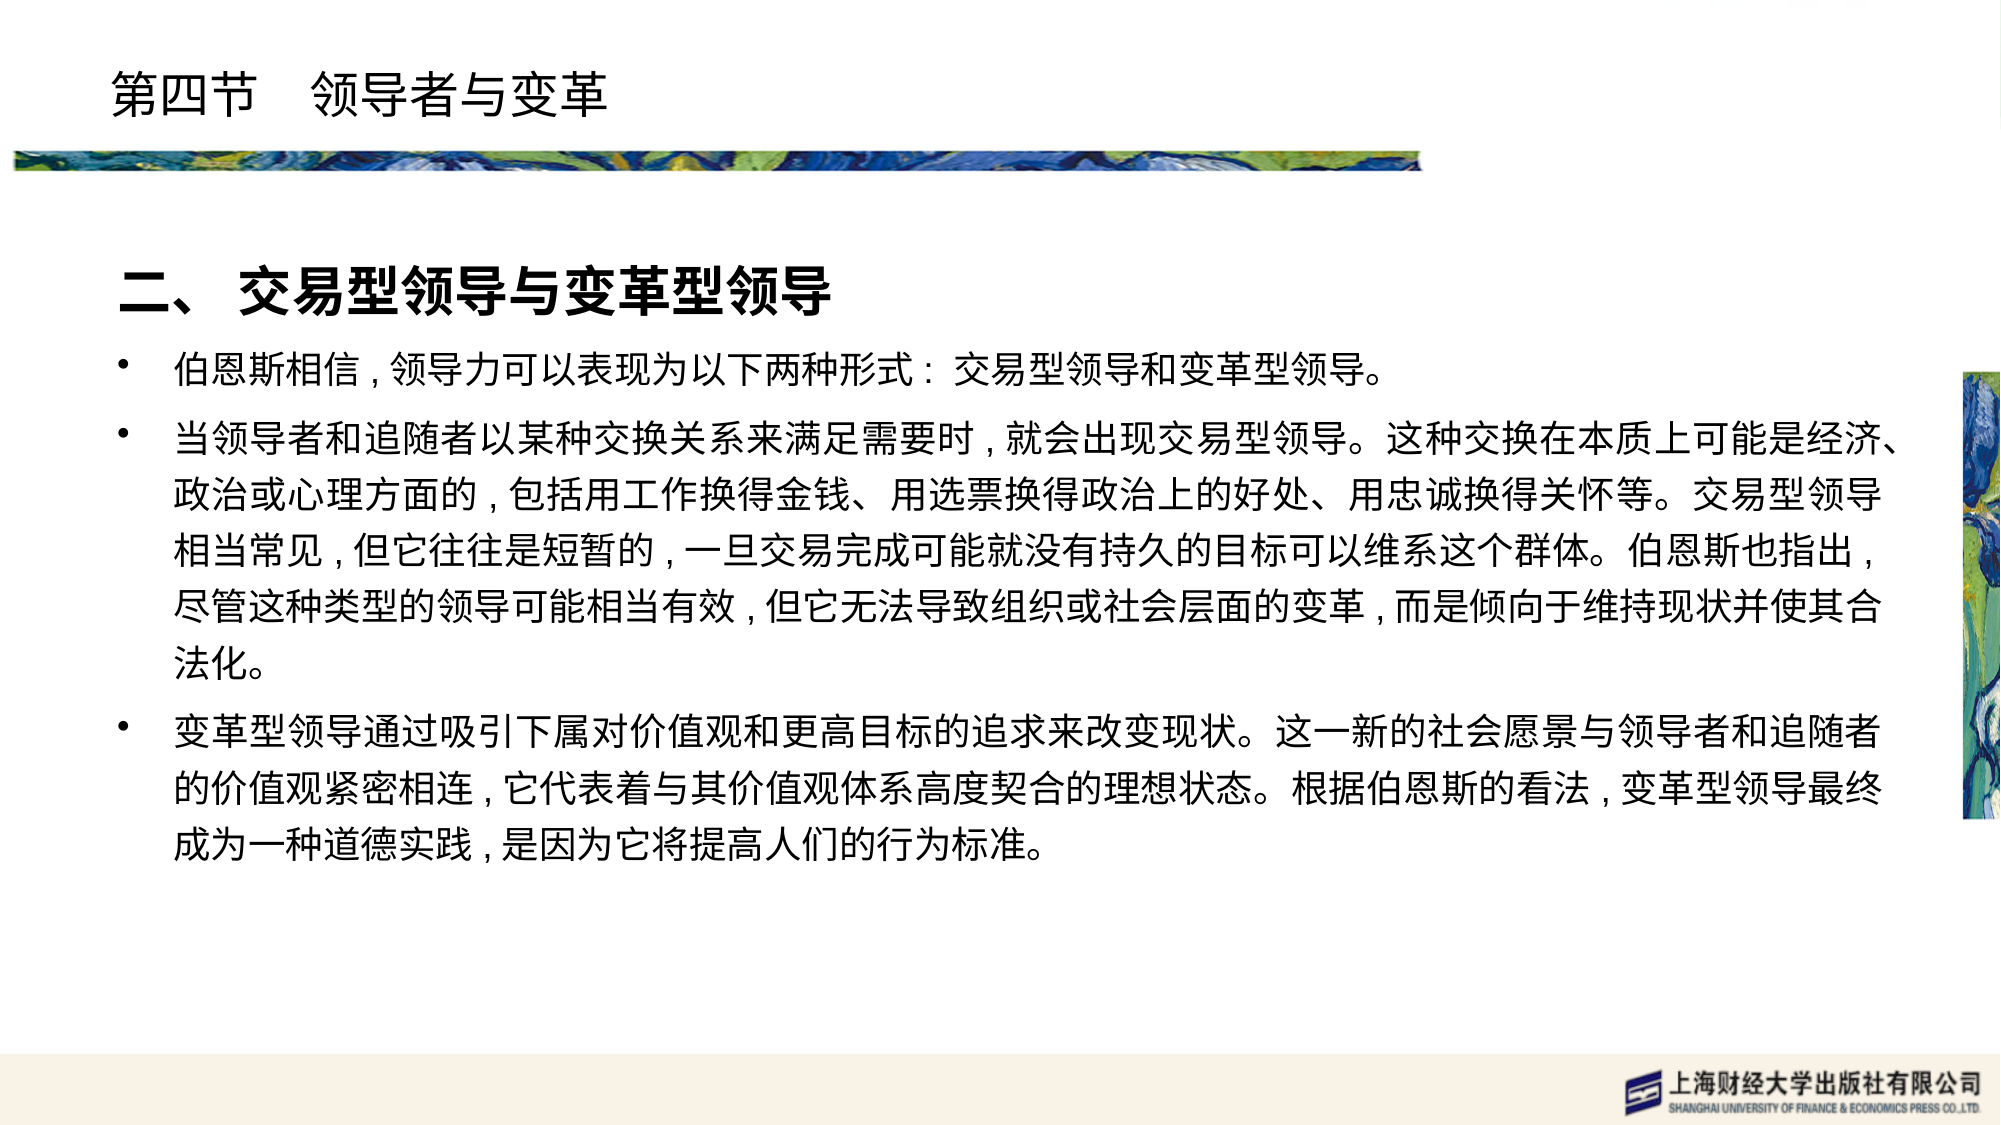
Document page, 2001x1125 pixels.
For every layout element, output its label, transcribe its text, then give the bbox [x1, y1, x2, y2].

picture [0, 0, 2001, 1125]
list 二、 交易型领导与变革型领导 伯恩斯相信,领导力可以表现为以下两种形式: 交易型领导和变革型领导。 当领导者和追随者以某种交换关系来满足需要时,就会出现交易型领导。这种交换在本质上可能是经济、政治或心理方面的,包括用工作换得金钱、用选票换得政治上的好处、用忠诚换得关怀等。交易型领导相当常见,但它往往是短暂的,一旦交易完成可能就没有持久的目标可以维系这个群体。伯恩斯也指出,尽管这种类型的领导可能相当有效,但它无法导致组织或社会层面的变革,而是倾向于维持现状并使其合法化。 变革型领导通过吸引下属对价值观和更高目标的追求来改变现状。这一新的社会愿景与领导者和追随者的价值观紧密相连,它代表着与其价值观体系高度契合的理想状态。根据伯恩斯的看法,变革型领导最终成为一种道德实践,是因为它将提高人们的行为标准。 [102, 233, 1898, 1032]
title 第四节 领导者与变革 [94, 42, 1451, 146]
